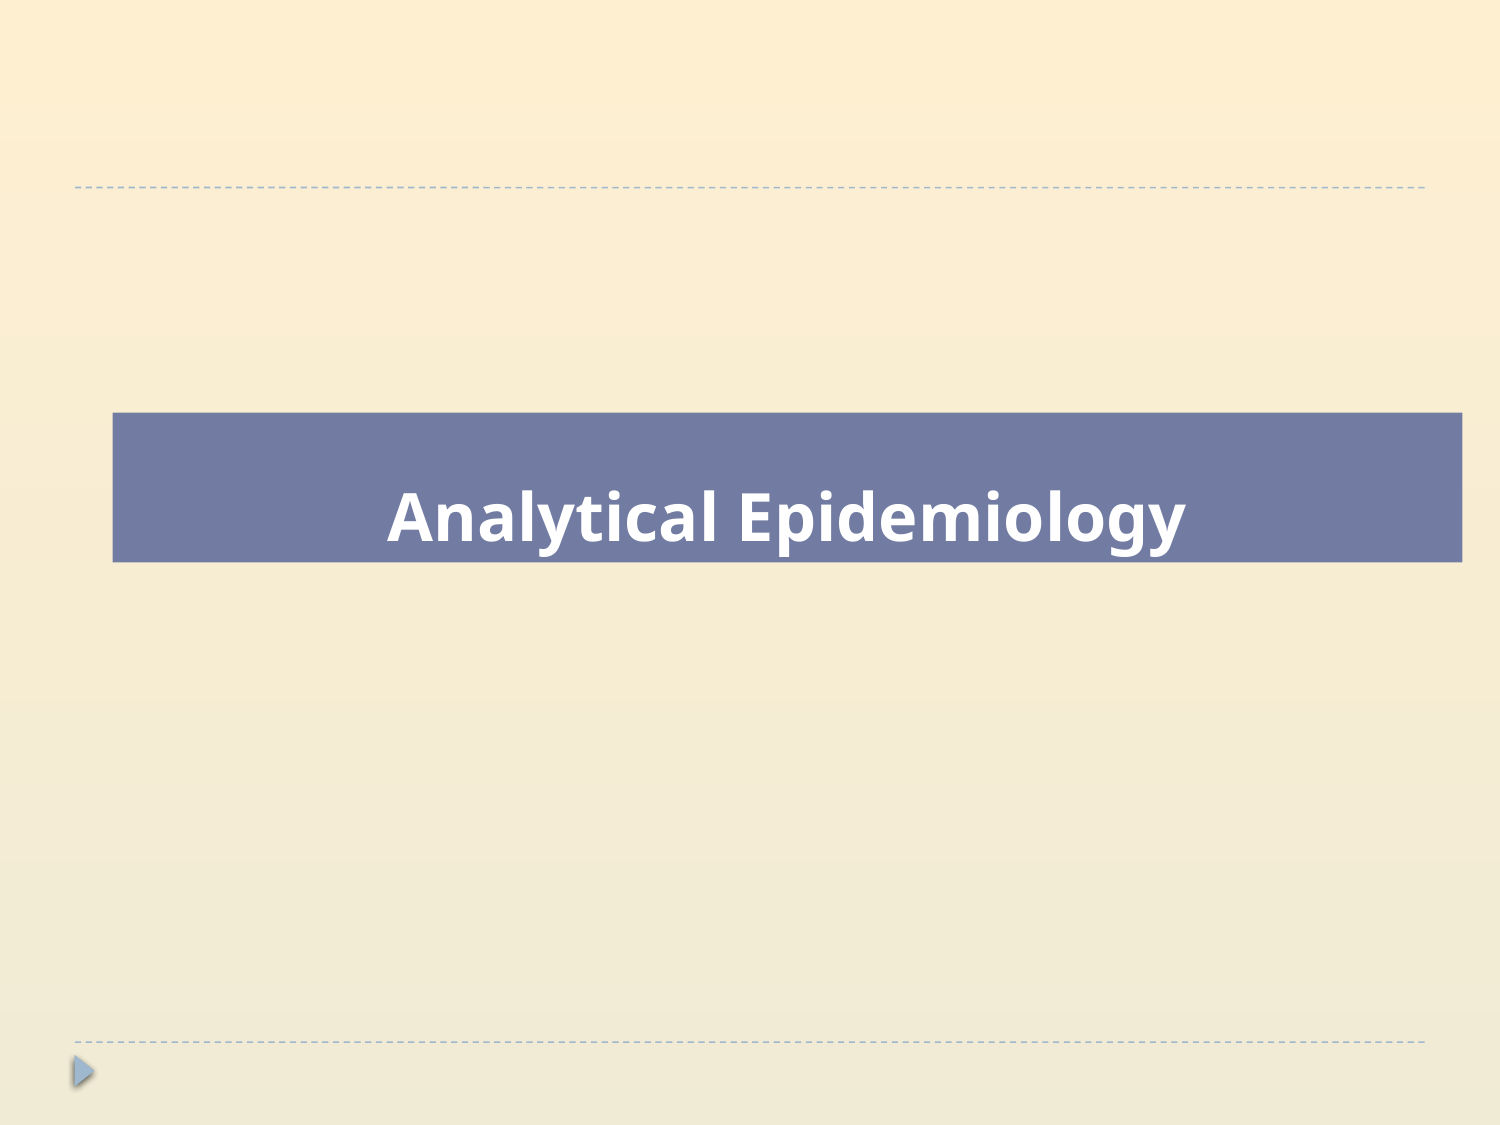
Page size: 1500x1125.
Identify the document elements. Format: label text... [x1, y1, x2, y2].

title Analytical Epidemiology [112, 412, 1463, 563]
